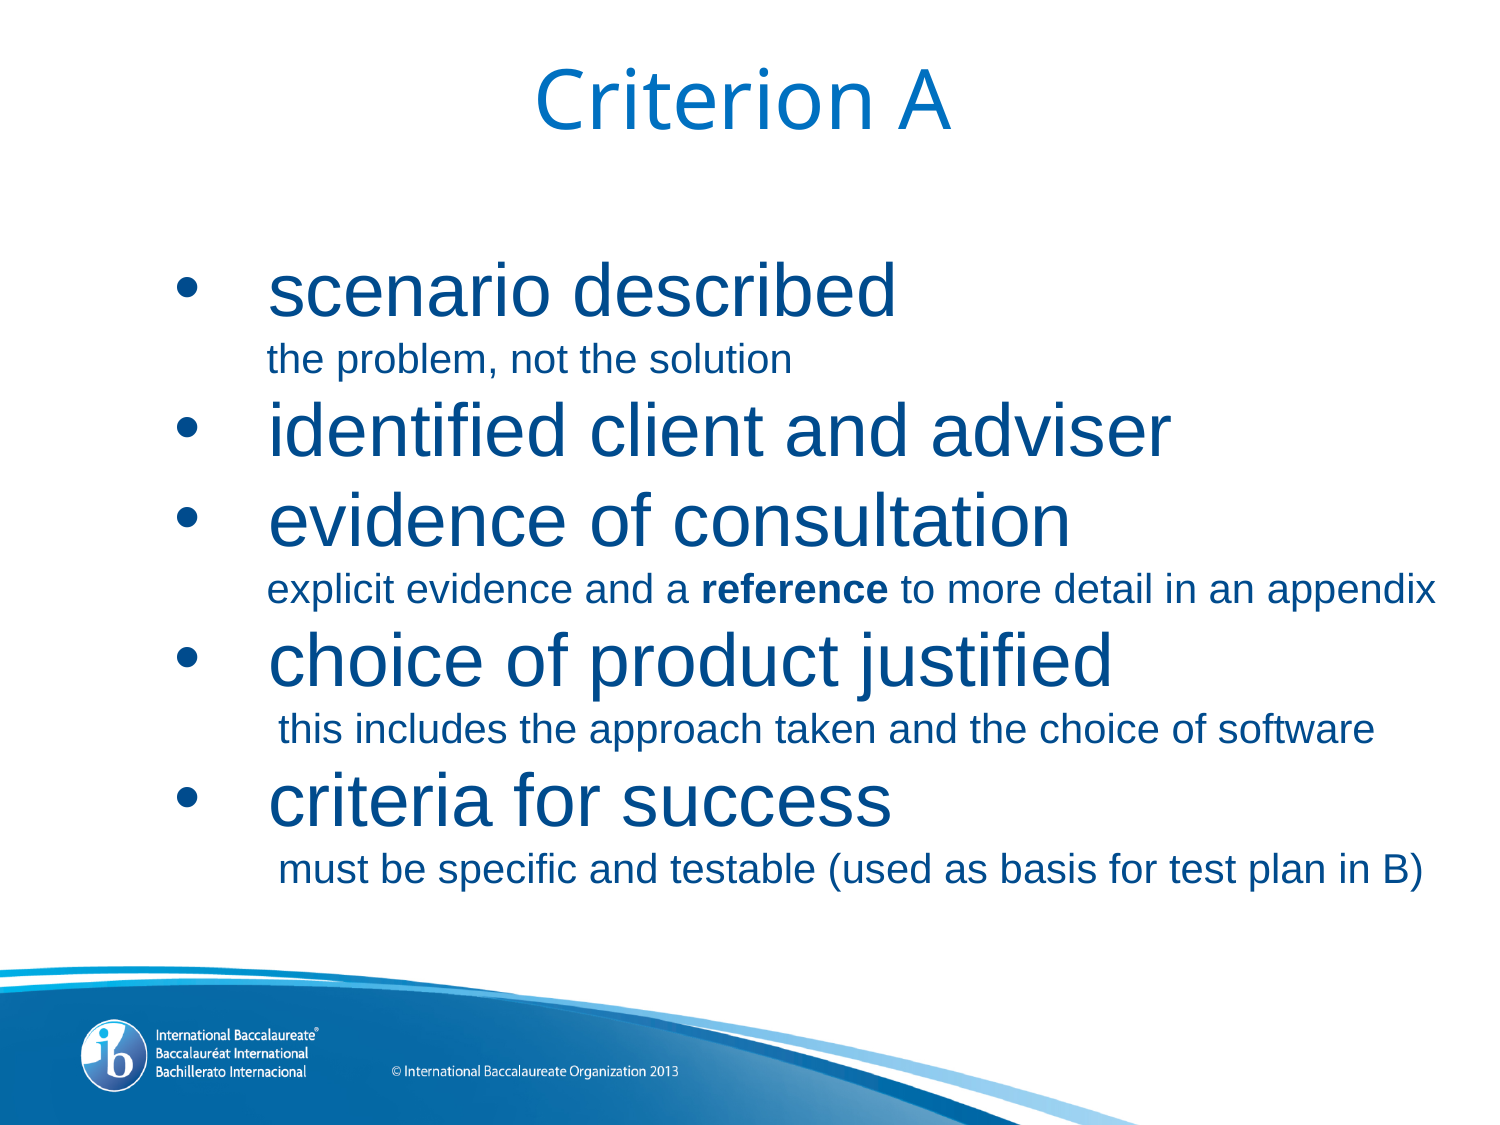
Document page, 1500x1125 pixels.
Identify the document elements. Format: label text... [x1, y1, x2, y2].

picture [0, 941, 1500, 1125]
list scenario described the problem, not the solution identified client and adviser evidence of consultation explicit evidence and a reference to more detail in an appendix choice of product justified this includes the approach taken and the choice of software criteria for success must be specific and testable (used as basis for test plan in B) [24, 241, 1476, 903]
title Criterion A [87, 37, 1399, 156]
